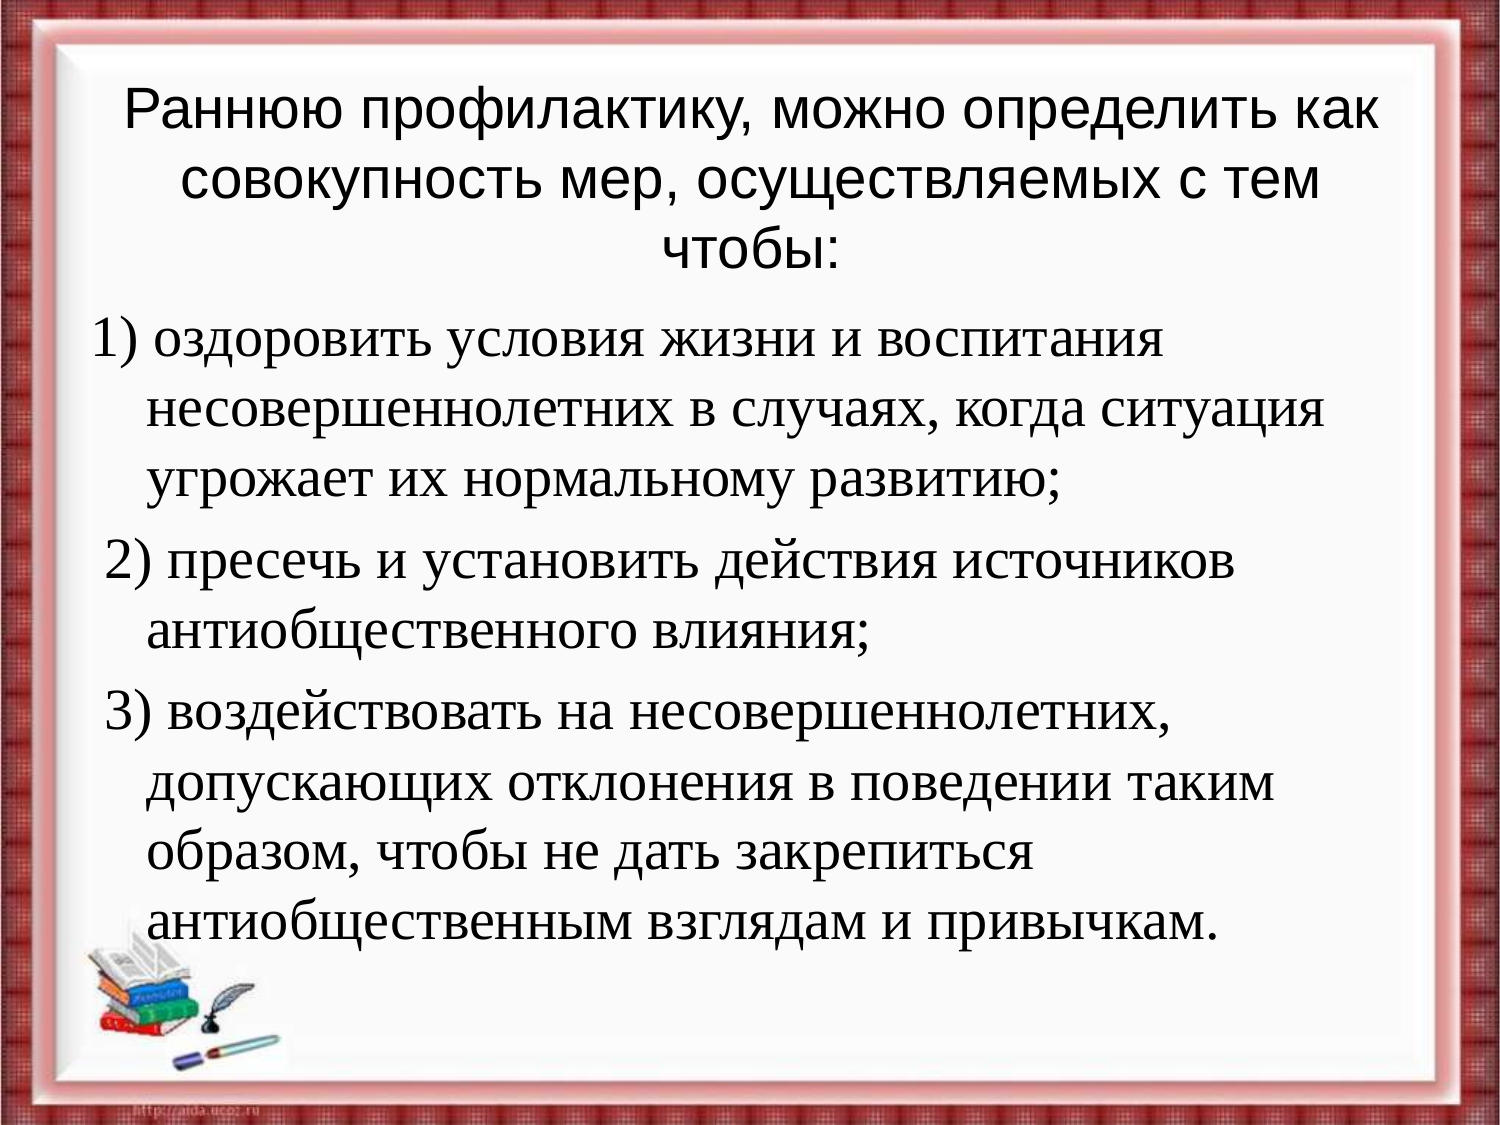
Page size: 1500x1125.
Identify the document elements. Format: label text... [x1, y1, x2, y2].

picture [0, 0, 1500, 1125]
title Раннюю профилактику, можно определить как совокупность мер, осуществляемых с тем чтобы: [76, 66, 1427, 255]
list 1) оздоровить условия жизни и воспитания несовершеннолетних в случаях, когда ситуация угрожает их нормальному развитию; 2) пресечь и установить действия источников антиобщественного влияния; 3) воздействовать на несовершеннолетних, допускающих отклонения в поведении таким образом, чтобы не дать закрепиться антиобщественным взглядам и привычкам. [74, 290, 1426, 1006]
